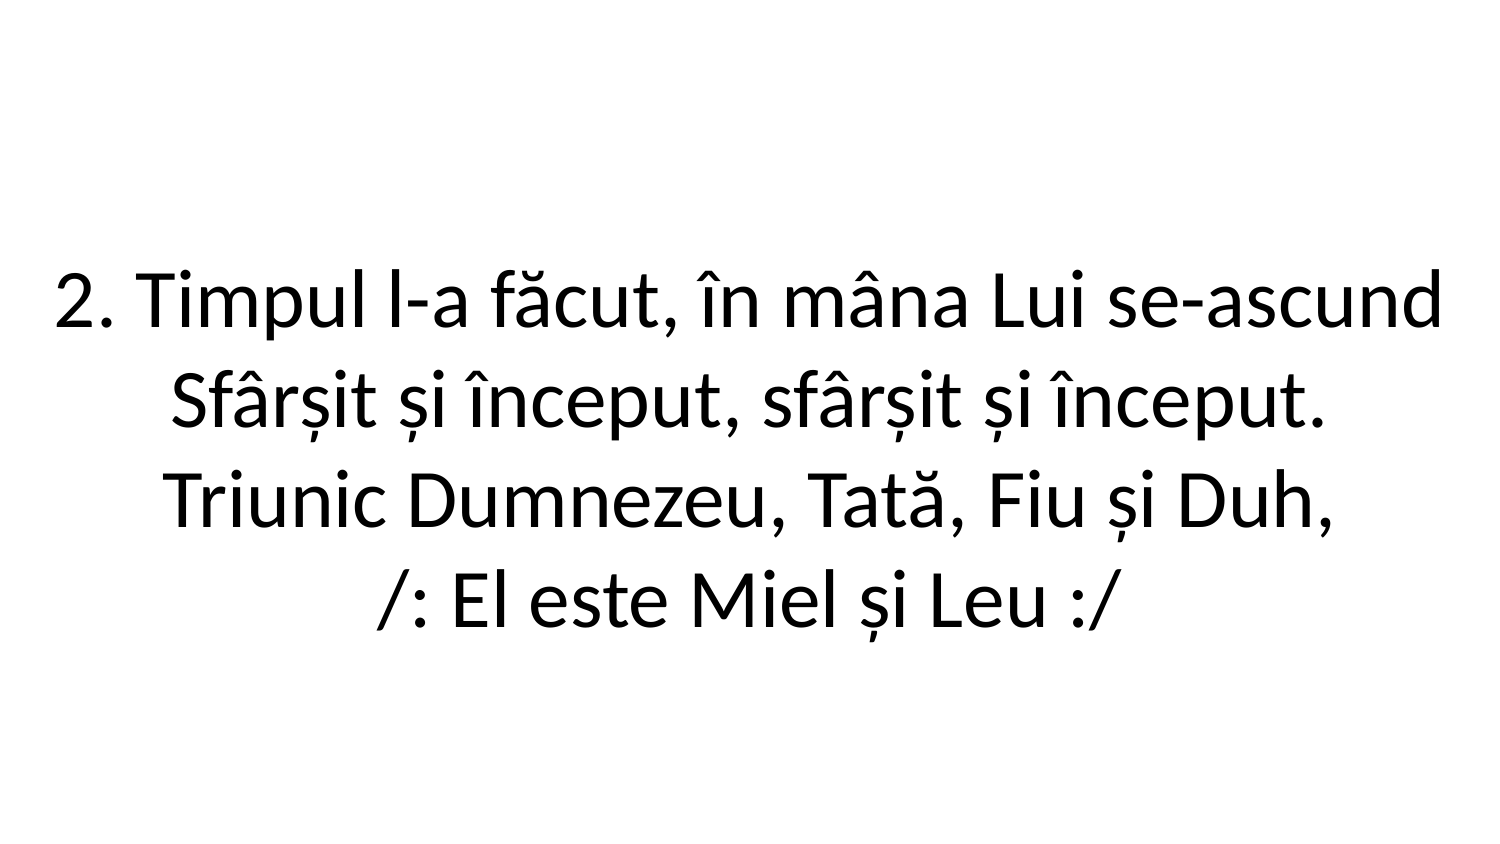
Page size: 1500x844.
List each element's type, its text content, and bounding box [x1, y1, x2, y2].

text_box 2. Timpul l-a făcut, în mâna Lui se-ascund Sfârșit și început, sfârșit și început. Triunic Dumnezeu, Tată, Fiu și Duh, /: El este Miel și Leu :/ [39, 192, 1461, 652]
